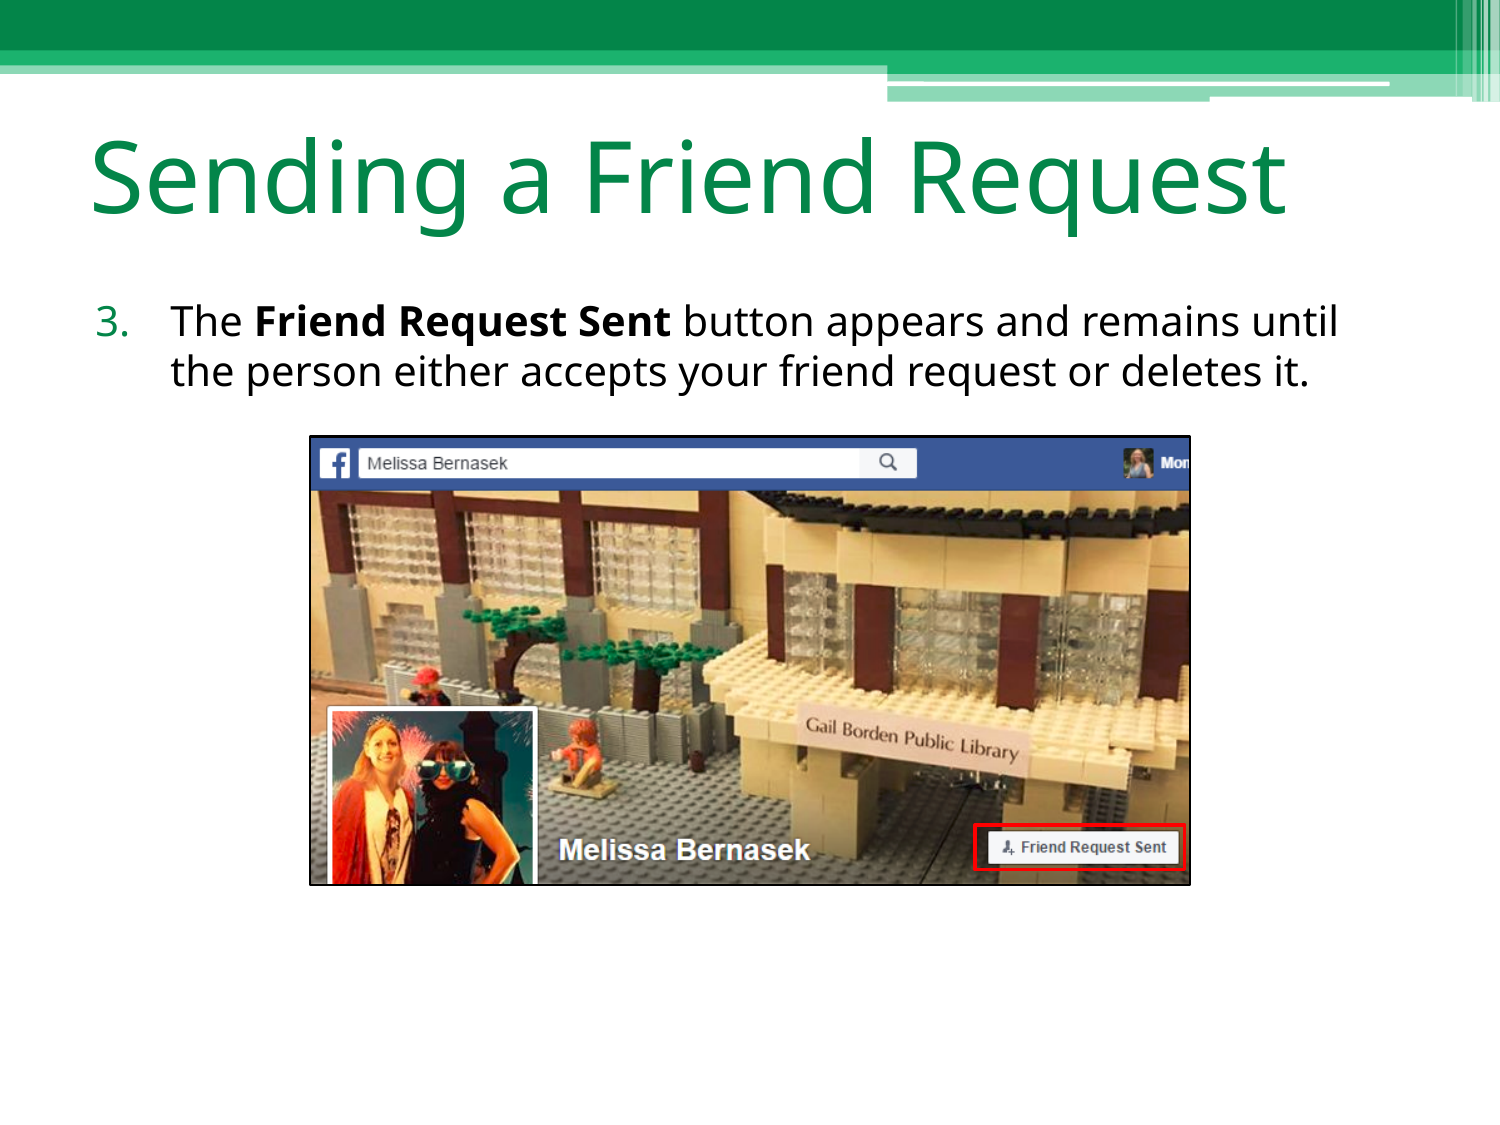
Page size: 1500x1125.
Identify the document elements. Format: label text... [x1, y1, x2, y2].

list The Friend Request Sent button appears and remains until the person either accepts your friend request or deletes it. [80, 286, 1400, 1013]
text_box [310, 437, 1190, 884]
title Sending a Friend Request [75, 85, 1425, 261]
